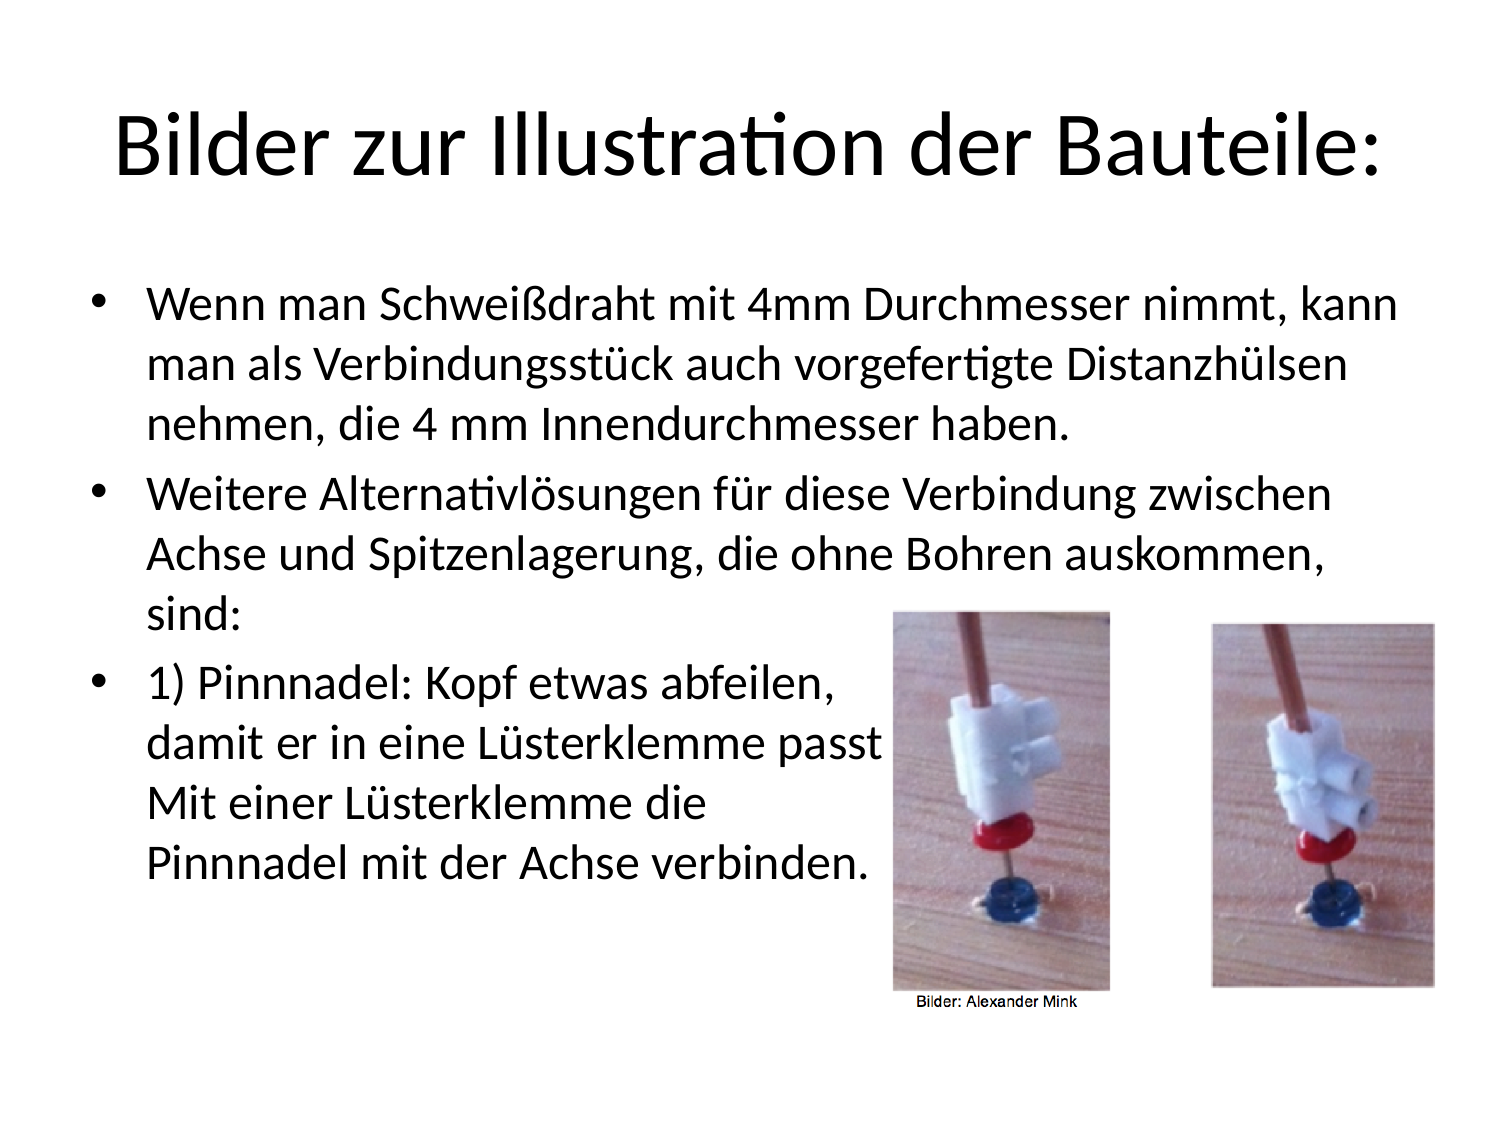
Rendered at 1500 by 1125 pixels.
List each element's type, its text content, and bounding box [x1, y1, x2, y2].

title Bilder zur Illustration der Bauteile: [75, 45, 1425, 233]
list Wenn man Schweißdraht mit 4mm Durchmesser nimmt, kann man als Verbindungsstück auch vorgefertigte Distanzhülsen nehmen, die 4 mm Innendurchmesser haben. Weitere Alternativlösungen für diese Verbindung zwischen Achse und Spitzenlagerung, die ohne Bohren auskommen, sind: 1) Pinnnadel: Kopf etwas abfeilen, damit er in eine Lüsterklemme passt. Mit einer Lüsterklemme die Pinnnadel mit der Achse verbinden. [75, 262, 1425, 1005]
picture [885, 607, 1453, 1025]
